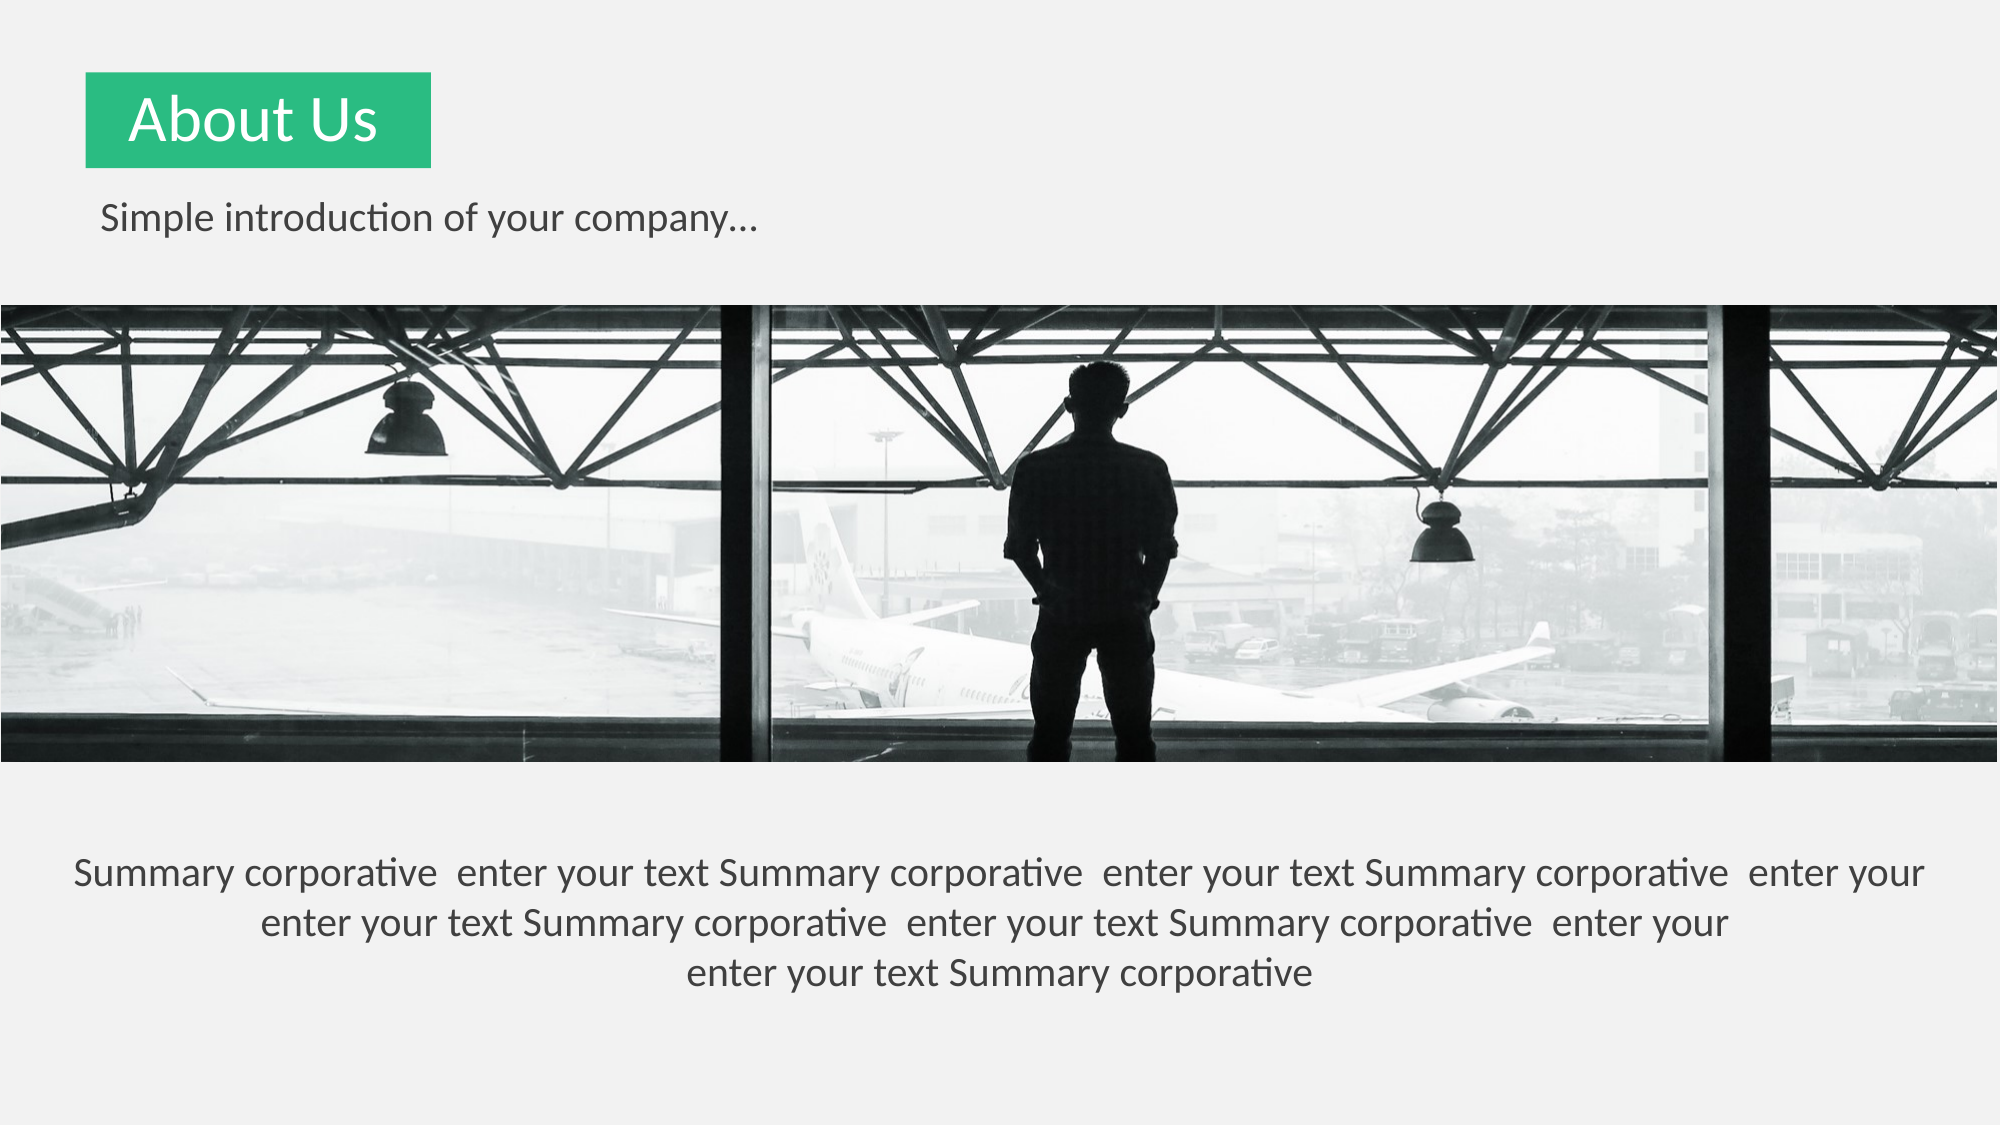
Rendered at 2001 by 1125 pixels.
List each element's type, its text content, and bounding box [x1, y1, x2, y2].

text_box Simple introduction of your company… [85, 182, 948, 248]
text_box About Us [114, 67, 700, 163]
text_box [85, 71, 432, 169]
picture [1, 305, 1997, 762]
text_box Summary corporative enter your text Summary corporative enter your text Summary corporative enter your enter your text Summary corporative enter your text Summary corporative enter your enter your text Summary corporative [54, 837, 1946, 1052]
